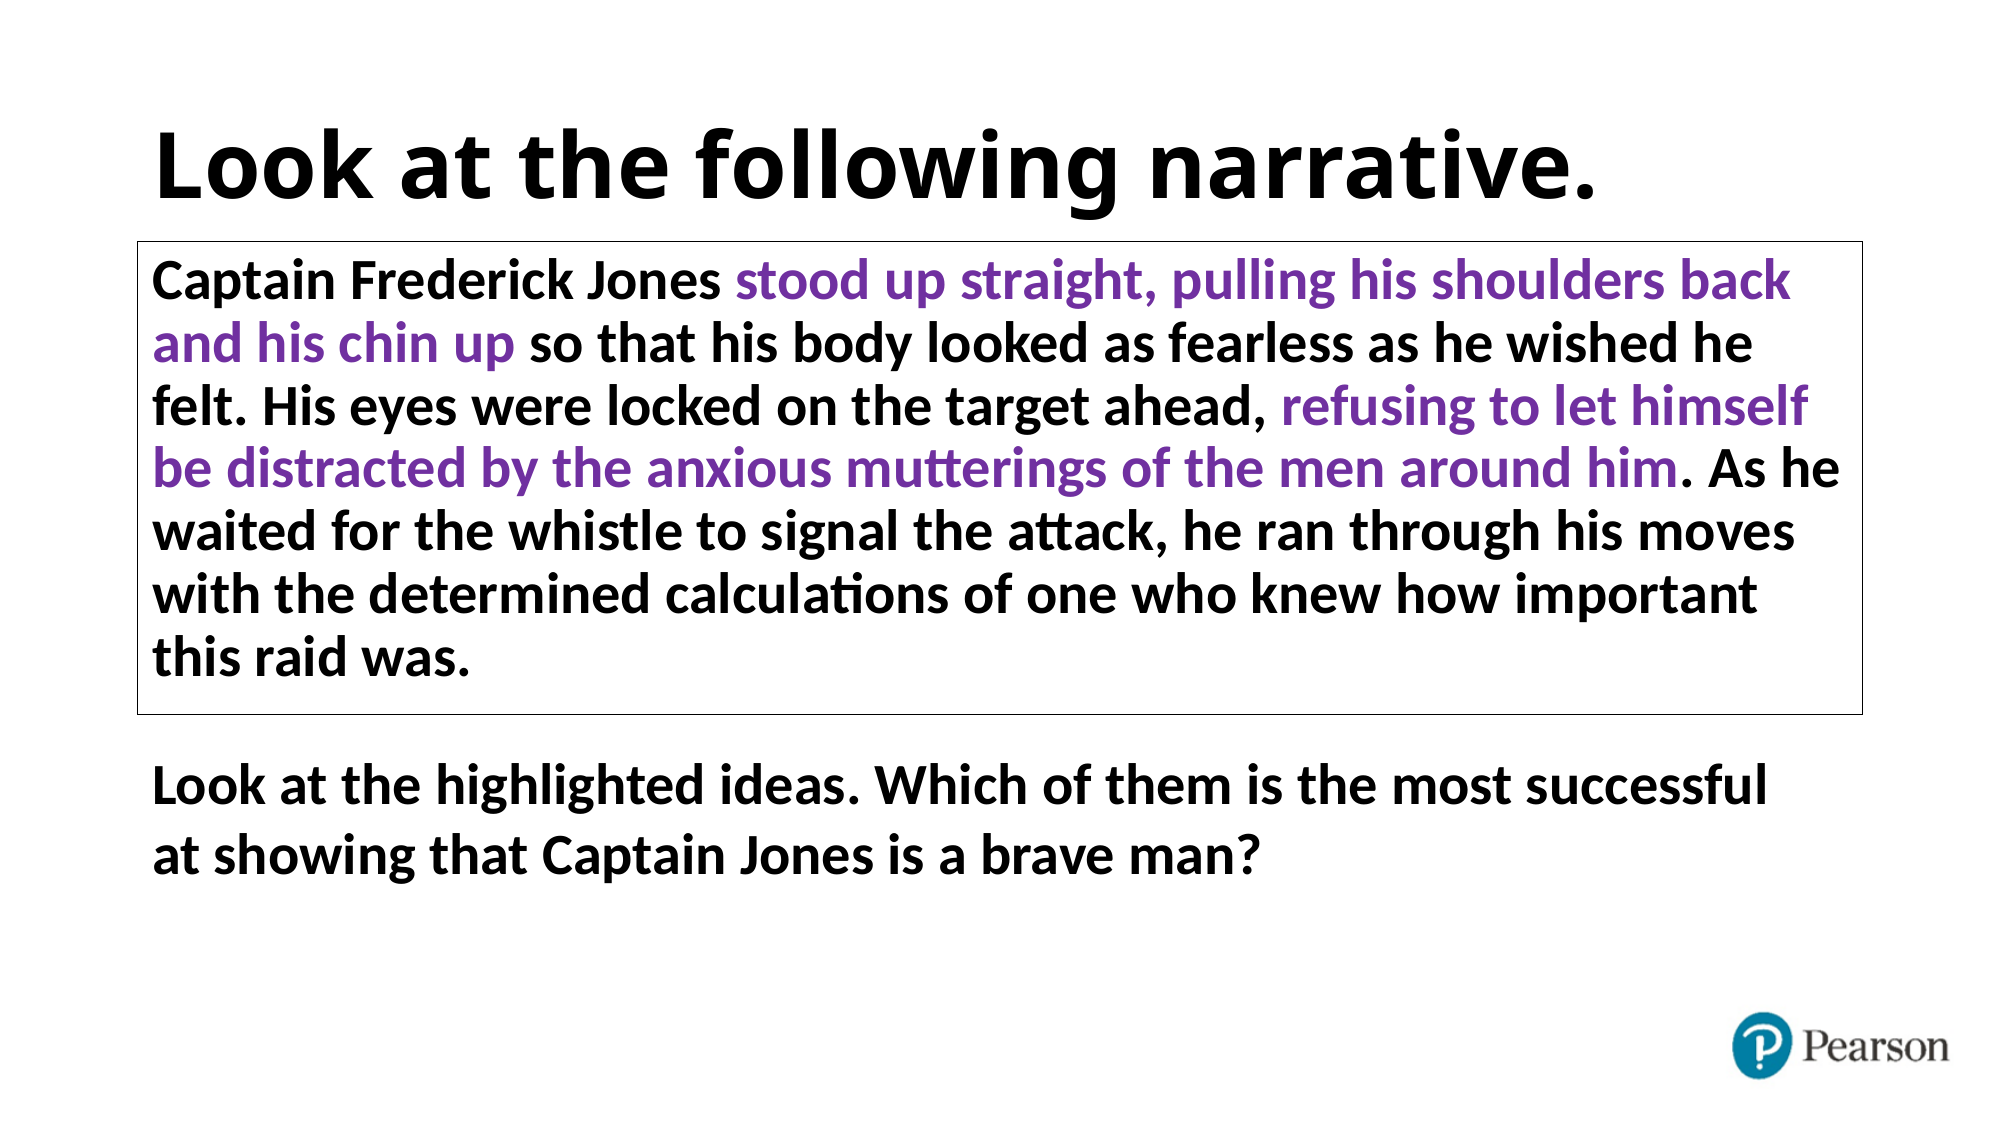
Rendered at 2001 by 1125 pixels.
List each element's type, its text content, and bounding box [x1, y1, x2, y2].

list Captain Frederick Jones stood up straight, pulling his shoulders back and his chin up so that his body looked as fearless as he wished he felt. His eyes were locked on the target ahead, refusing to let himself be distracted by the anxious mutterings of the men around him. As he waited for the whistle to signal the attack, he ran through his moves with the determined calculations of one who knew how important this raid was. [137, 241, 1863, 715]
text_box Look at the highlighted ideas. Which of them is the most successful at showing that Captain Jones is a brave man? [137, 738, 1838, 894]
picture [1722, 997, 1960, 1090]
title Look at the following narrative. [137, 59, 1863, 241]
